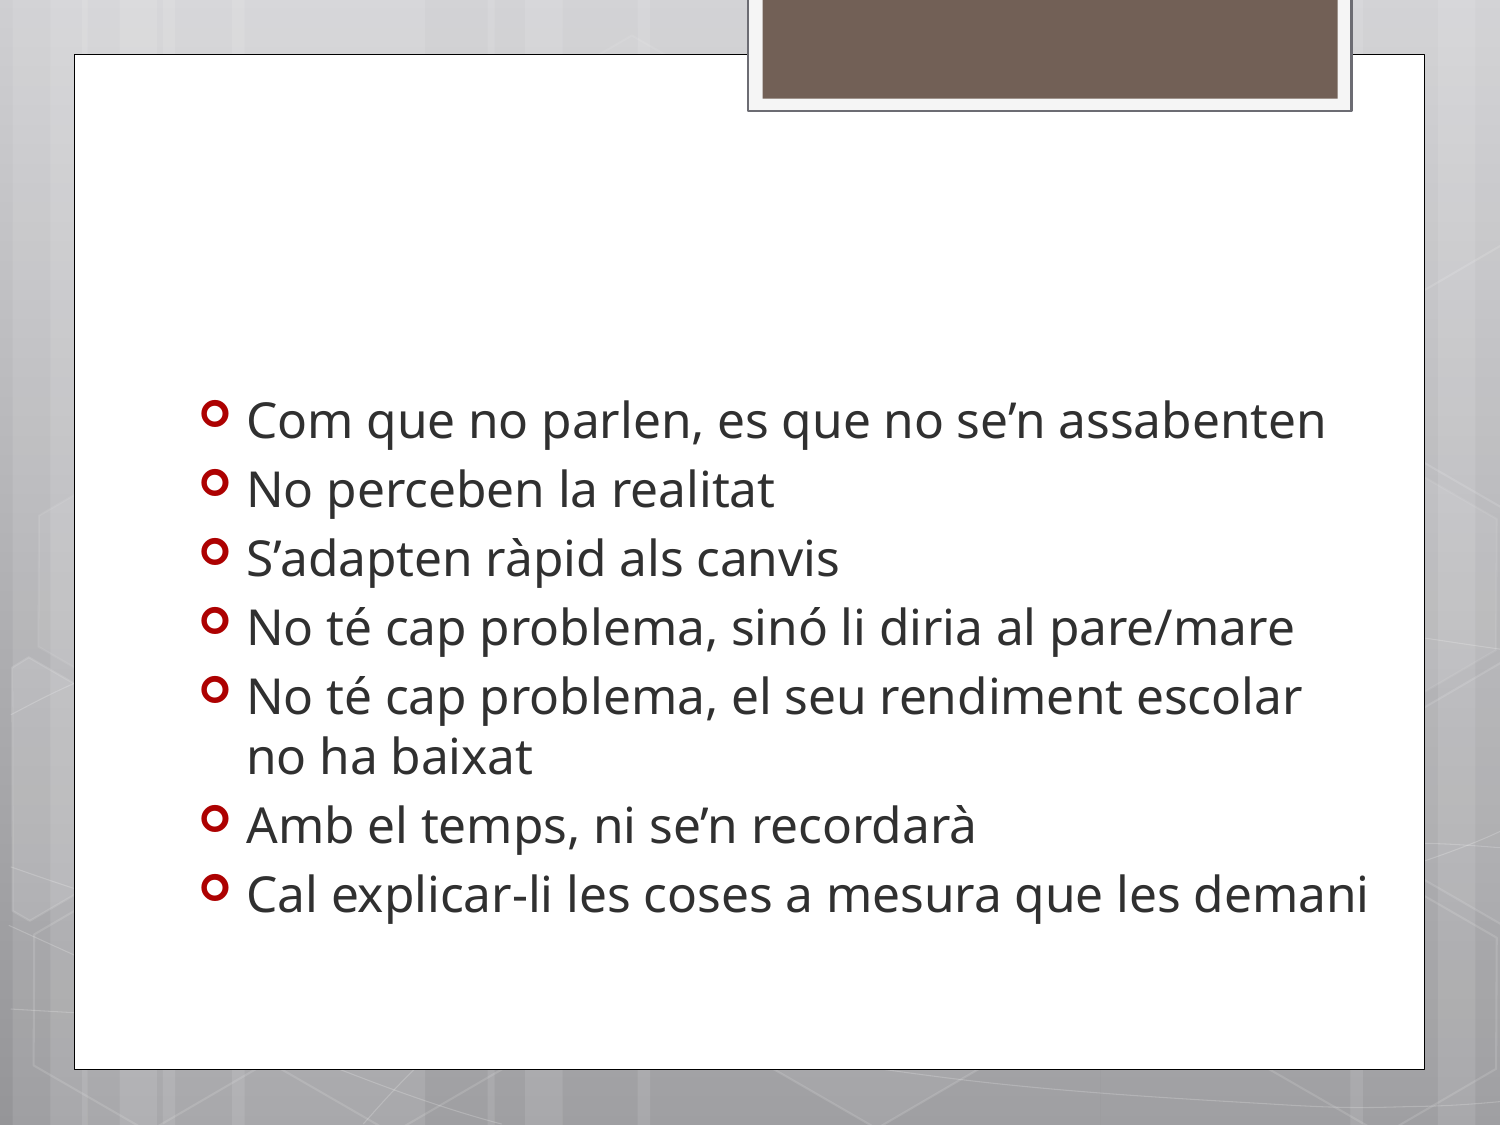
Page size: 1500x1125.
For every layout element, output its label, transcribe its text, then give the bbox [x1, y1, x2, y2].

list Com que no parlen, es que no se’n assabenten No perceben la realitat S’adapten ràpid als canvis No té cap problema, sinó li diria al pare/mare No té cap problema, el seu rendiment escolar no ha baixat Amb el temps, ni se’n recordarà Cal explicar-li les coses a mesura que les demani [171, 381, 1388, 957]
